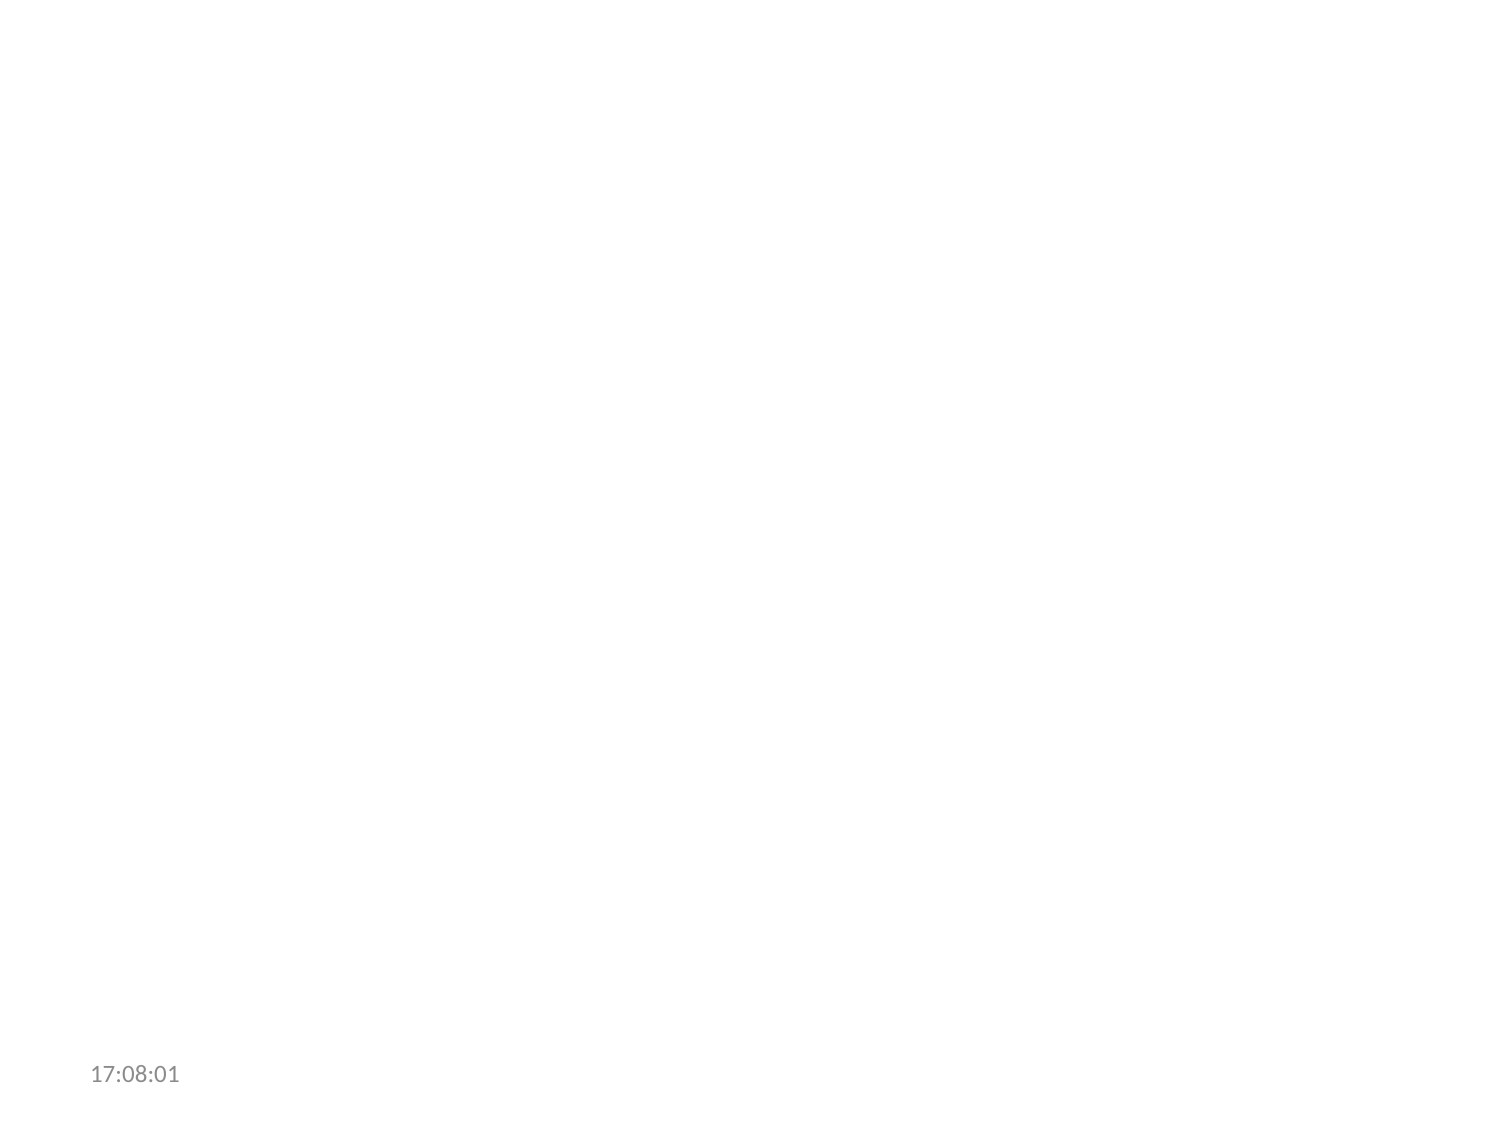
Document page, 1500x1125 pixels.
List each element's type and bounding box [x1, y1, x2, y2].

slide_number [75, 1042, 425, 1103]
